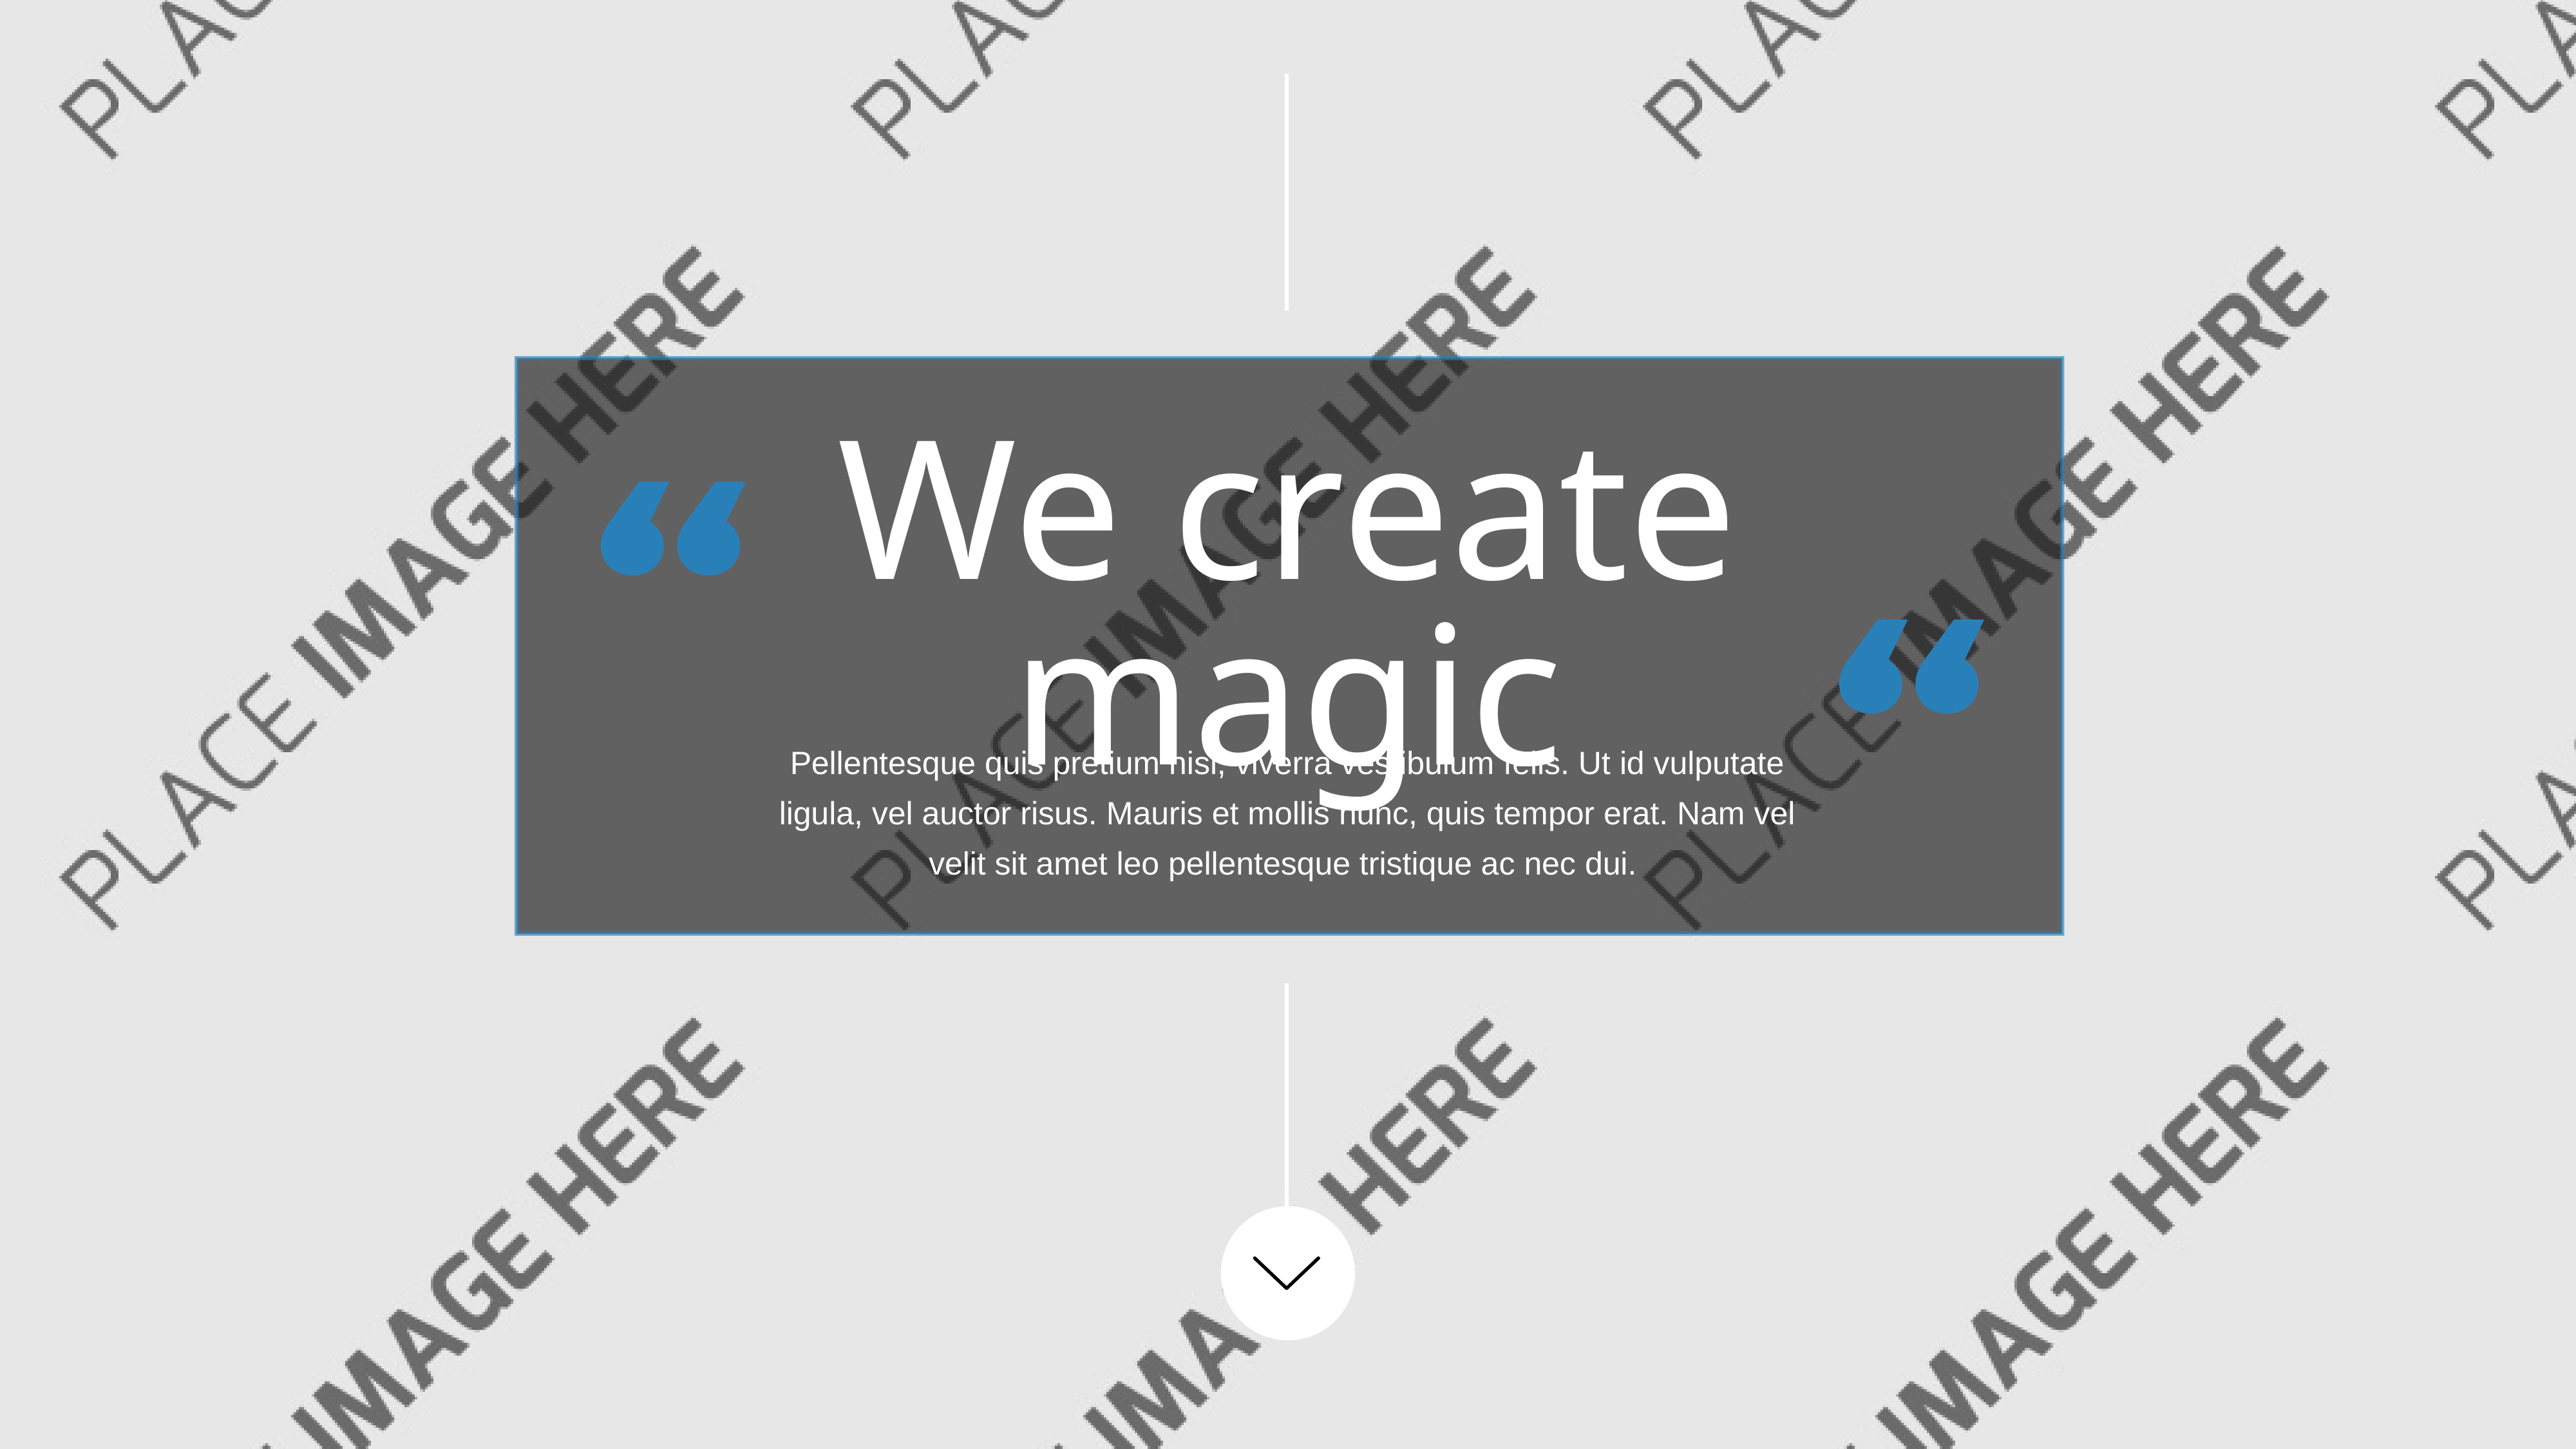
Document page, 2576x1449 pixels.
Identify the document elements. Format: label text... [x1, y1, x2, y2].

text_box [1893, 620, 1908, 651]
text_box [1220, 1206, 1356, 1341]
text_box [687, 481, 746, 520]
text_box [0, 0, 2576, 1449]
text_box [677, 527, 682, 563]
text_box [1253, 1256, 1320, 1291]
text_box Pellentesque quis pretium nisi, viverra vestibulum felis. Ut id vulputate ligula, vel auctor risus. Mauris et mollis nunc, quis tempor erat. Nam vel velit sit amet leo pellentesque tristique ac nec dui. [778, 730, 1797, 898]
text_box [1915, 620, 1984, 714]
text_box We create magic [682, 520, 1893, 714]
text_box [516, 358, 2063, 934]
text_box [601, 481, 670, 576]
text_box [1893, 663, 1902, 706]
